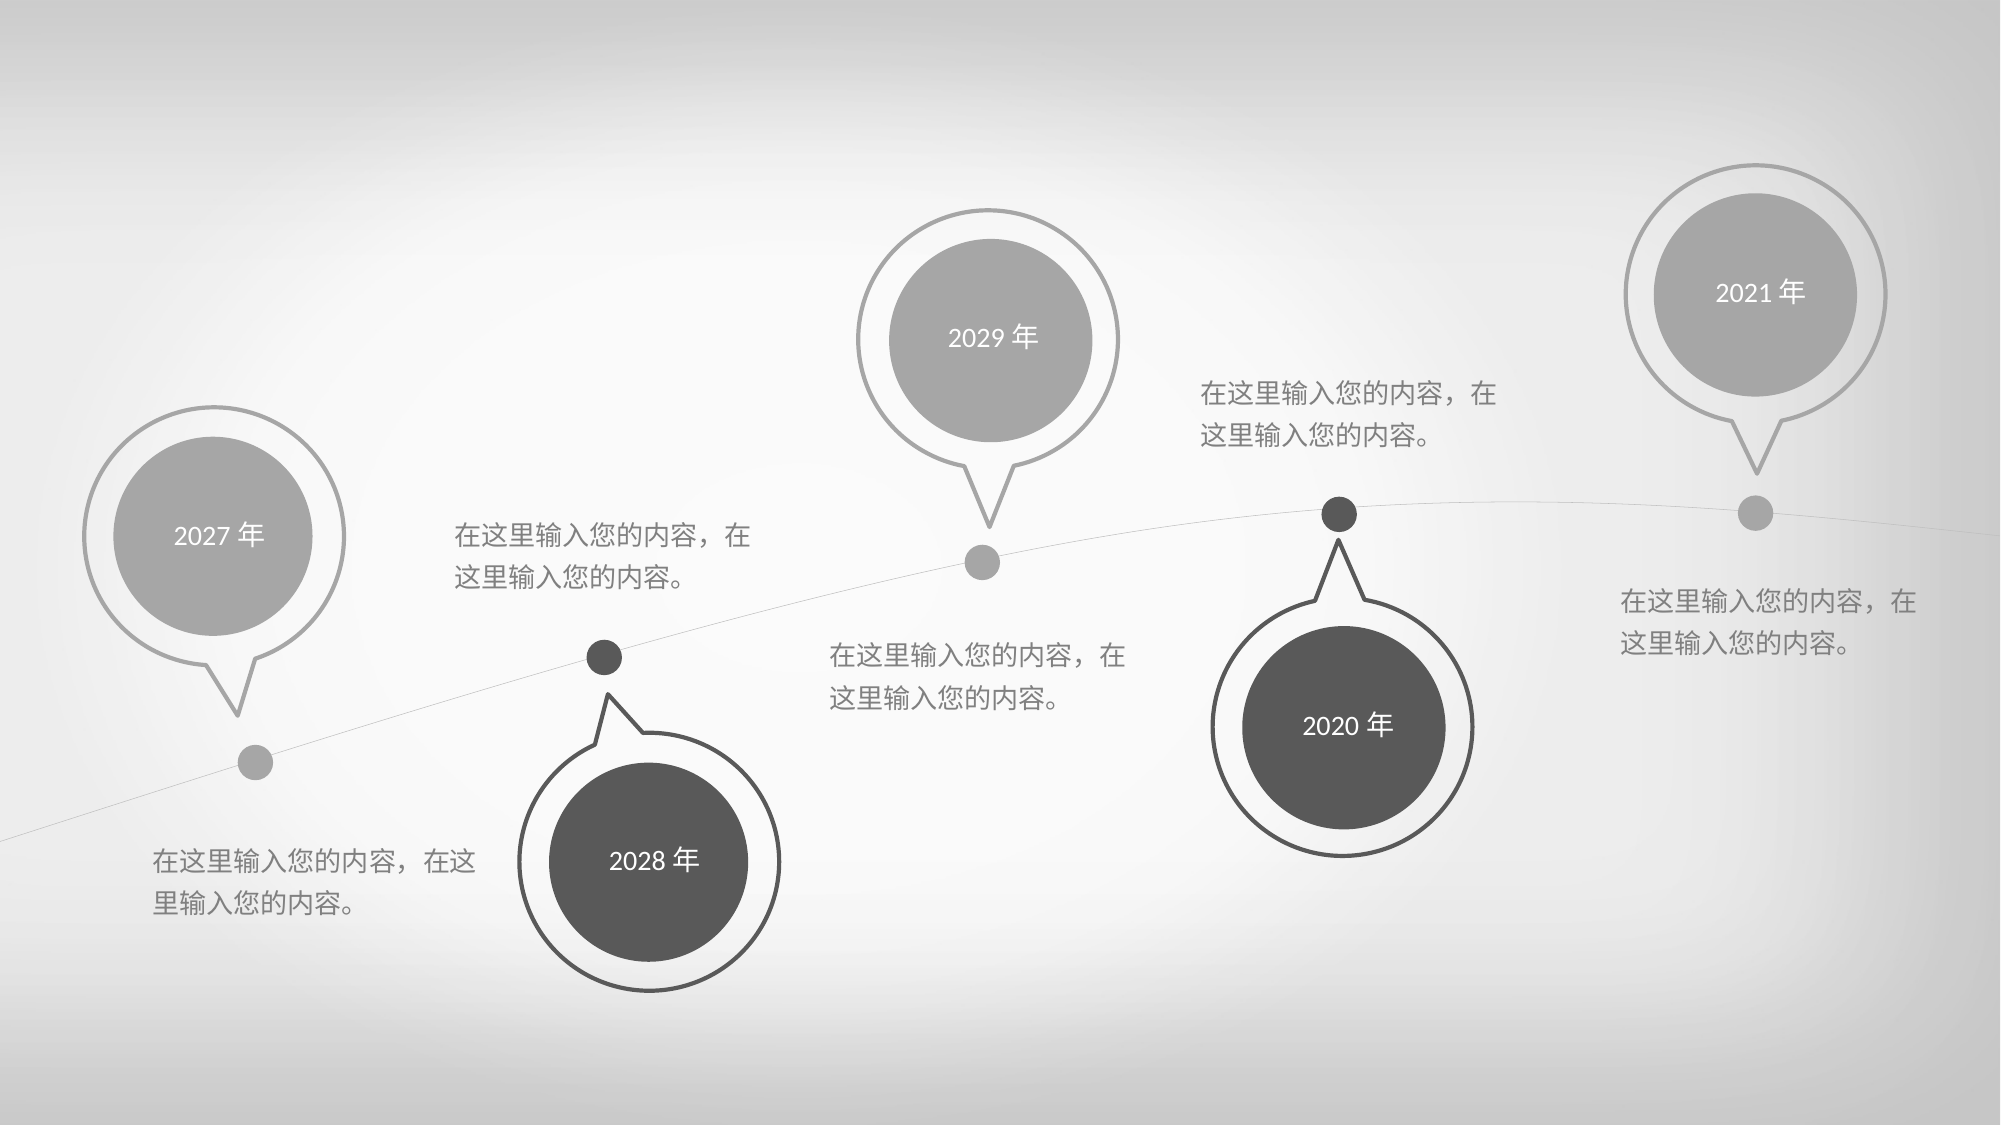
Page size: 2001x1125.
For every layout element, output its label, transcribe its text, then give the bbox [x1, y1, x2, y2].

text_box 在这里输入您的内容，在这里输入您的内容。 [439, 501, 783, 643]
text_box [858, 210, 1119, 469]
text_box 在这里输入您的内容，在这里输入您的内容。 [138, 827, 492, 969]
text_box [237, 744, 274, 781]
text_box [586, 643, 622, 676]
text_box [84, 407, 344, 666]
text_box 在这里输入您的内容，在这里输入您的内容。 [814, 621, 1157, 763]
text_box [0, 501, 2000, 843]
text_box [519, 732, 780, 991]
text_box [1737, 495, 1774, 531]
text_box [964, 544, 1001, 581]
picture [616, 643, 641, 649]
text_box [1321, 501, 1357, 533]
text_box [1212, 597, 1473, 856]
text_box 在这里输入您的内容，在这里输入您的内容。 [1185, 359, 1529, 501]
picture [1352, 501, 1492, 506]
picture [0, 0, 2001, 1125]
text_box 在这里输入您的内容，在这里输入您的内容。 [1605, 567, 1948, 709]
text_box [1625, 165, 1886, 424]
